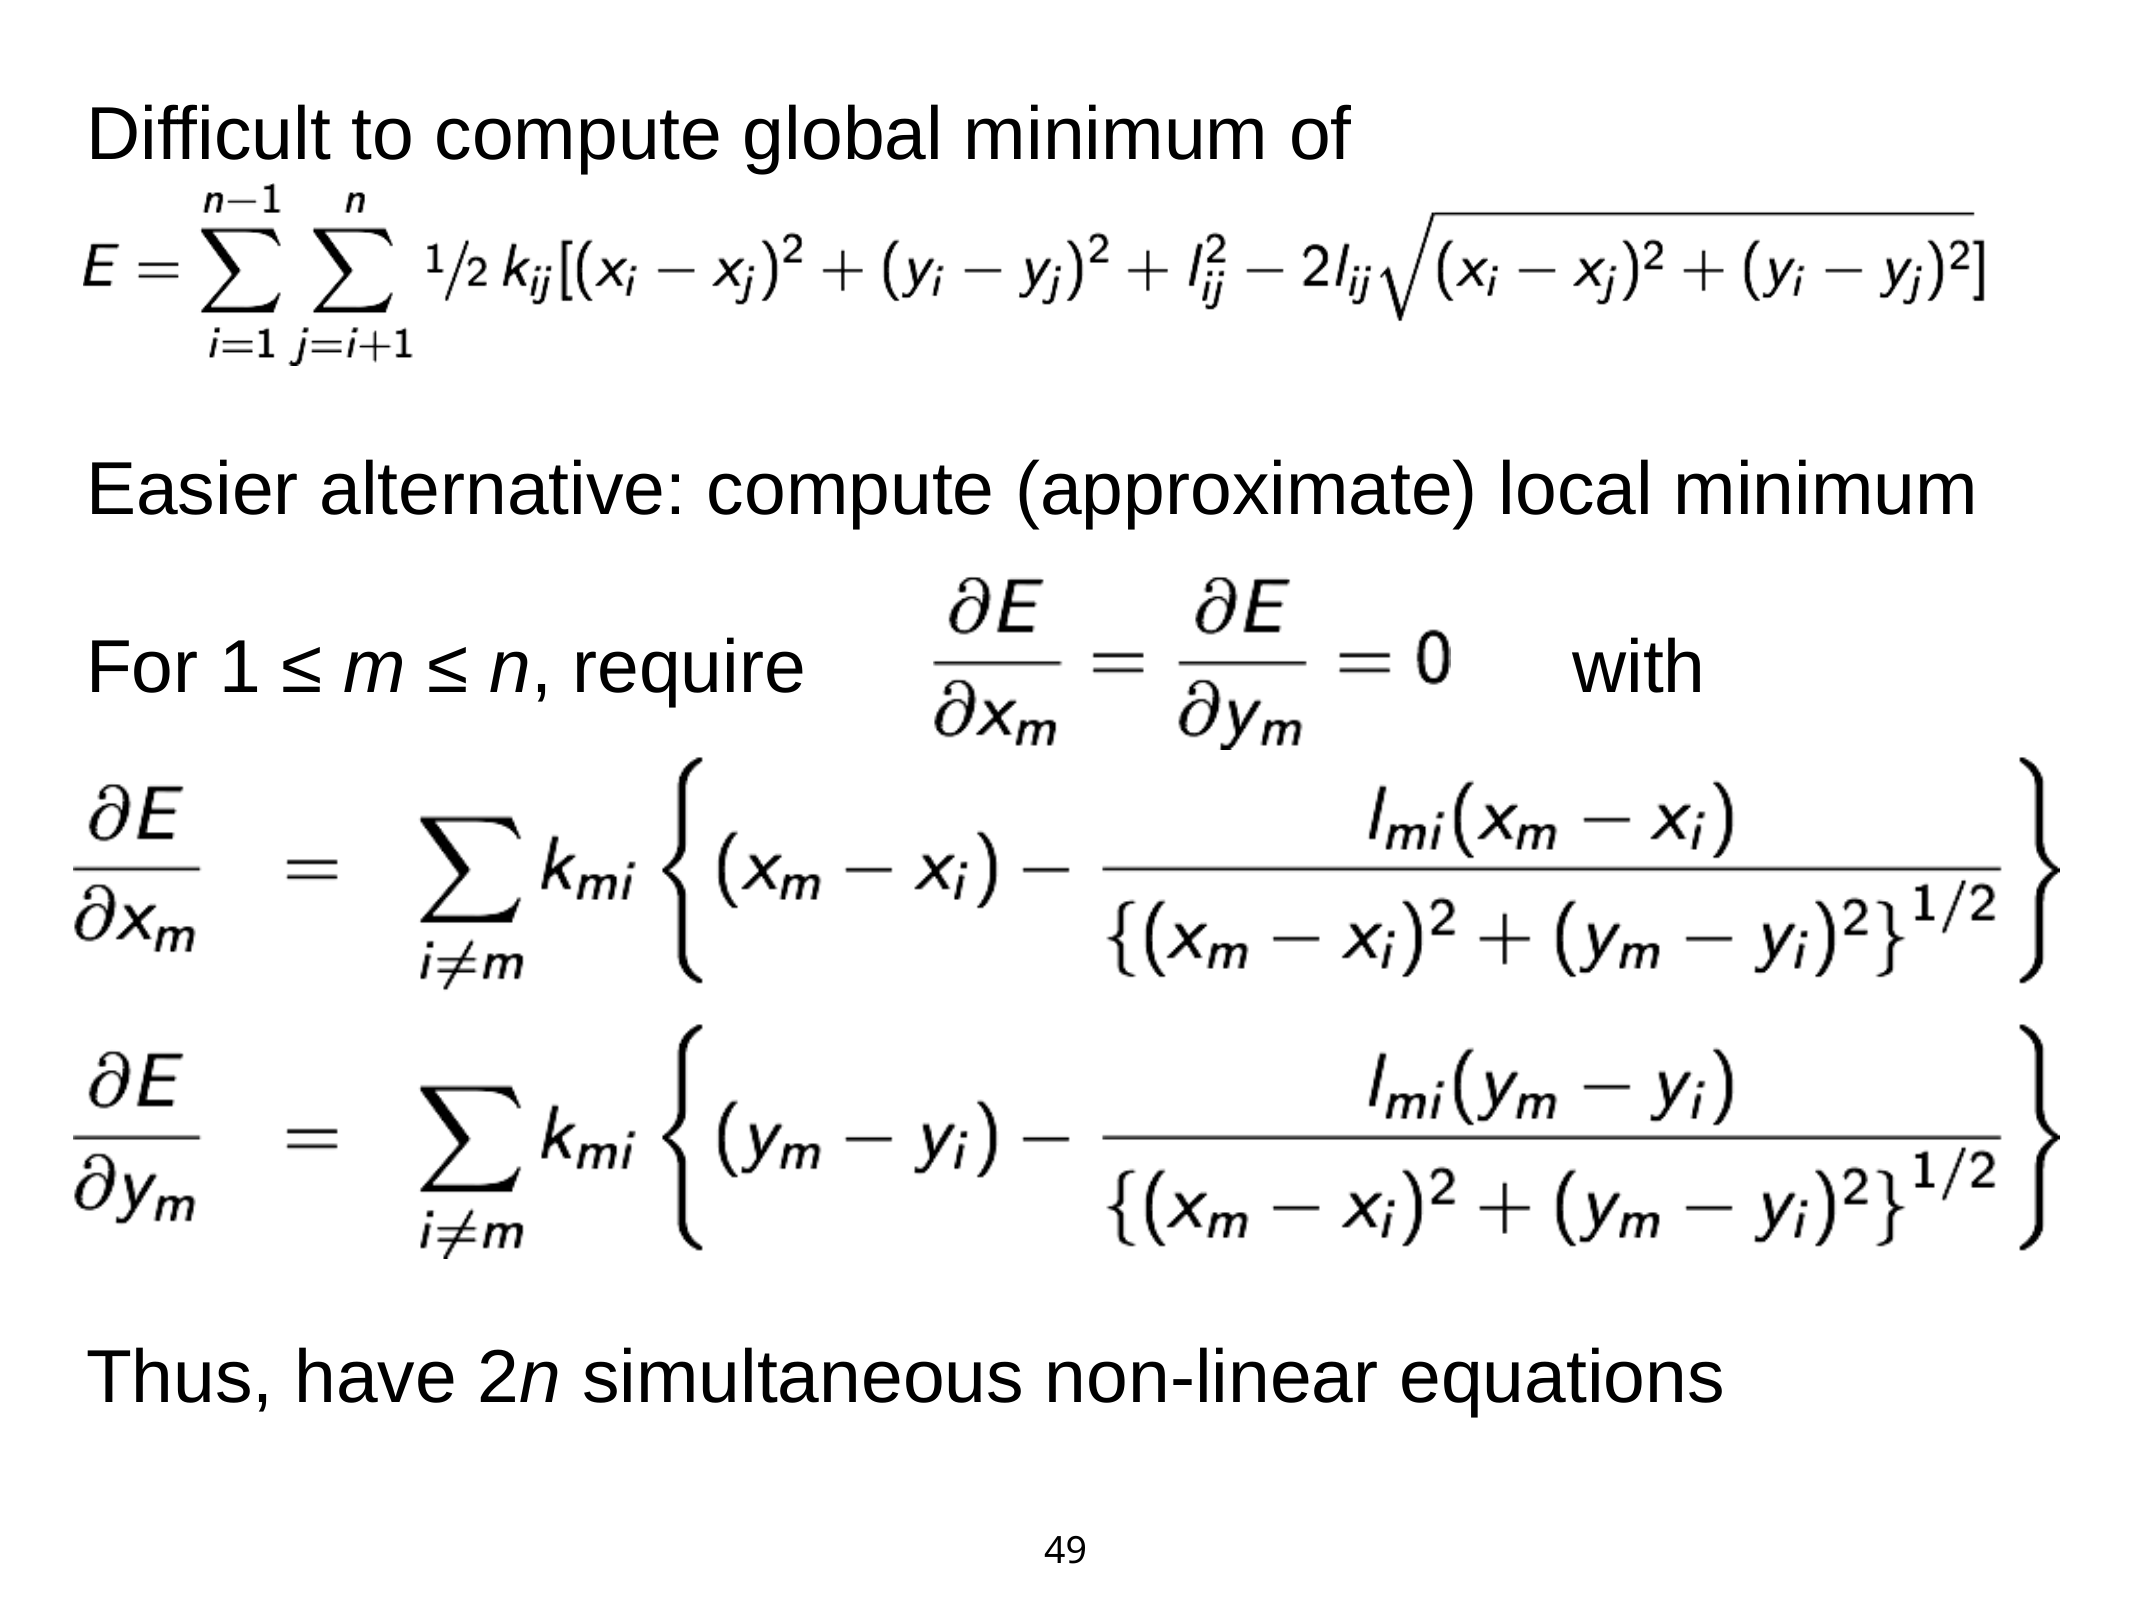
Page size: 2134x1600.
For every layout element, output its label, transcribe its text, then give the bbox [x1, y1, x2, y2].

list Difficult to compute global minimum of Easier alternative: compute (approximate) local minimum For 1 ≤ m ≤ n, require with Thus, have 2n simultaneous non-linear equations [77, 1266, 2031, 1568]
picture [73, 756, 2060, 1259]
picture [933, 575, 1451, 750]
slide_number 49 [1034, 1517, 1097, 1581]
list Difficult to compute global minimum of Easier alternative: compute (approximate) local minimum For 1 ≤ m ≤ n, require with Thus, have 2n simultaneous non-linear equations [77, 75, 2031, 749]
picture [82, 183, 1986, 366]
